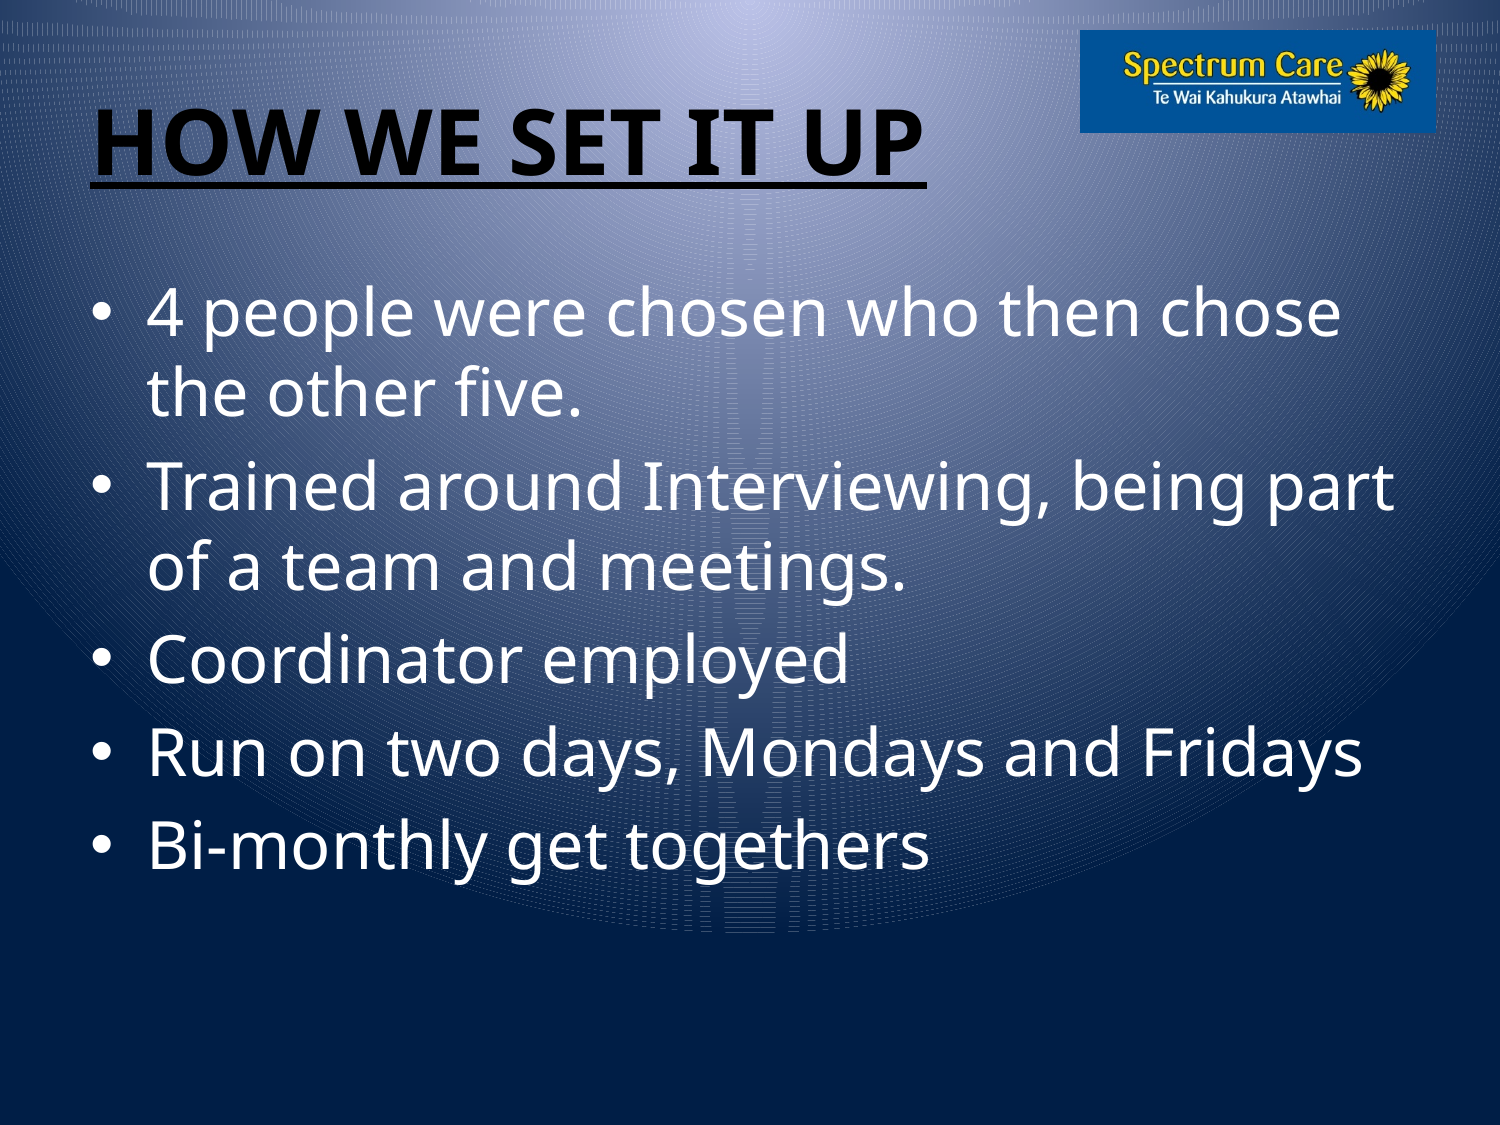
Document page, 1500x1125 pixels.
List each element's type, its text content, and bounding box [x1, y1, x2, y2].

list 4 people were chosen who then chose the other five. Trained around Interviewing, being part of a team and meetings. Coordinator employed Run on two days, Mondays and Fridays Bi-monthly get togethers [75, 262, 1425, 1005]
picture [1080, 30, 1436, 133]
title HOW WE SET IT UP [75, 45, 1105, 233]
